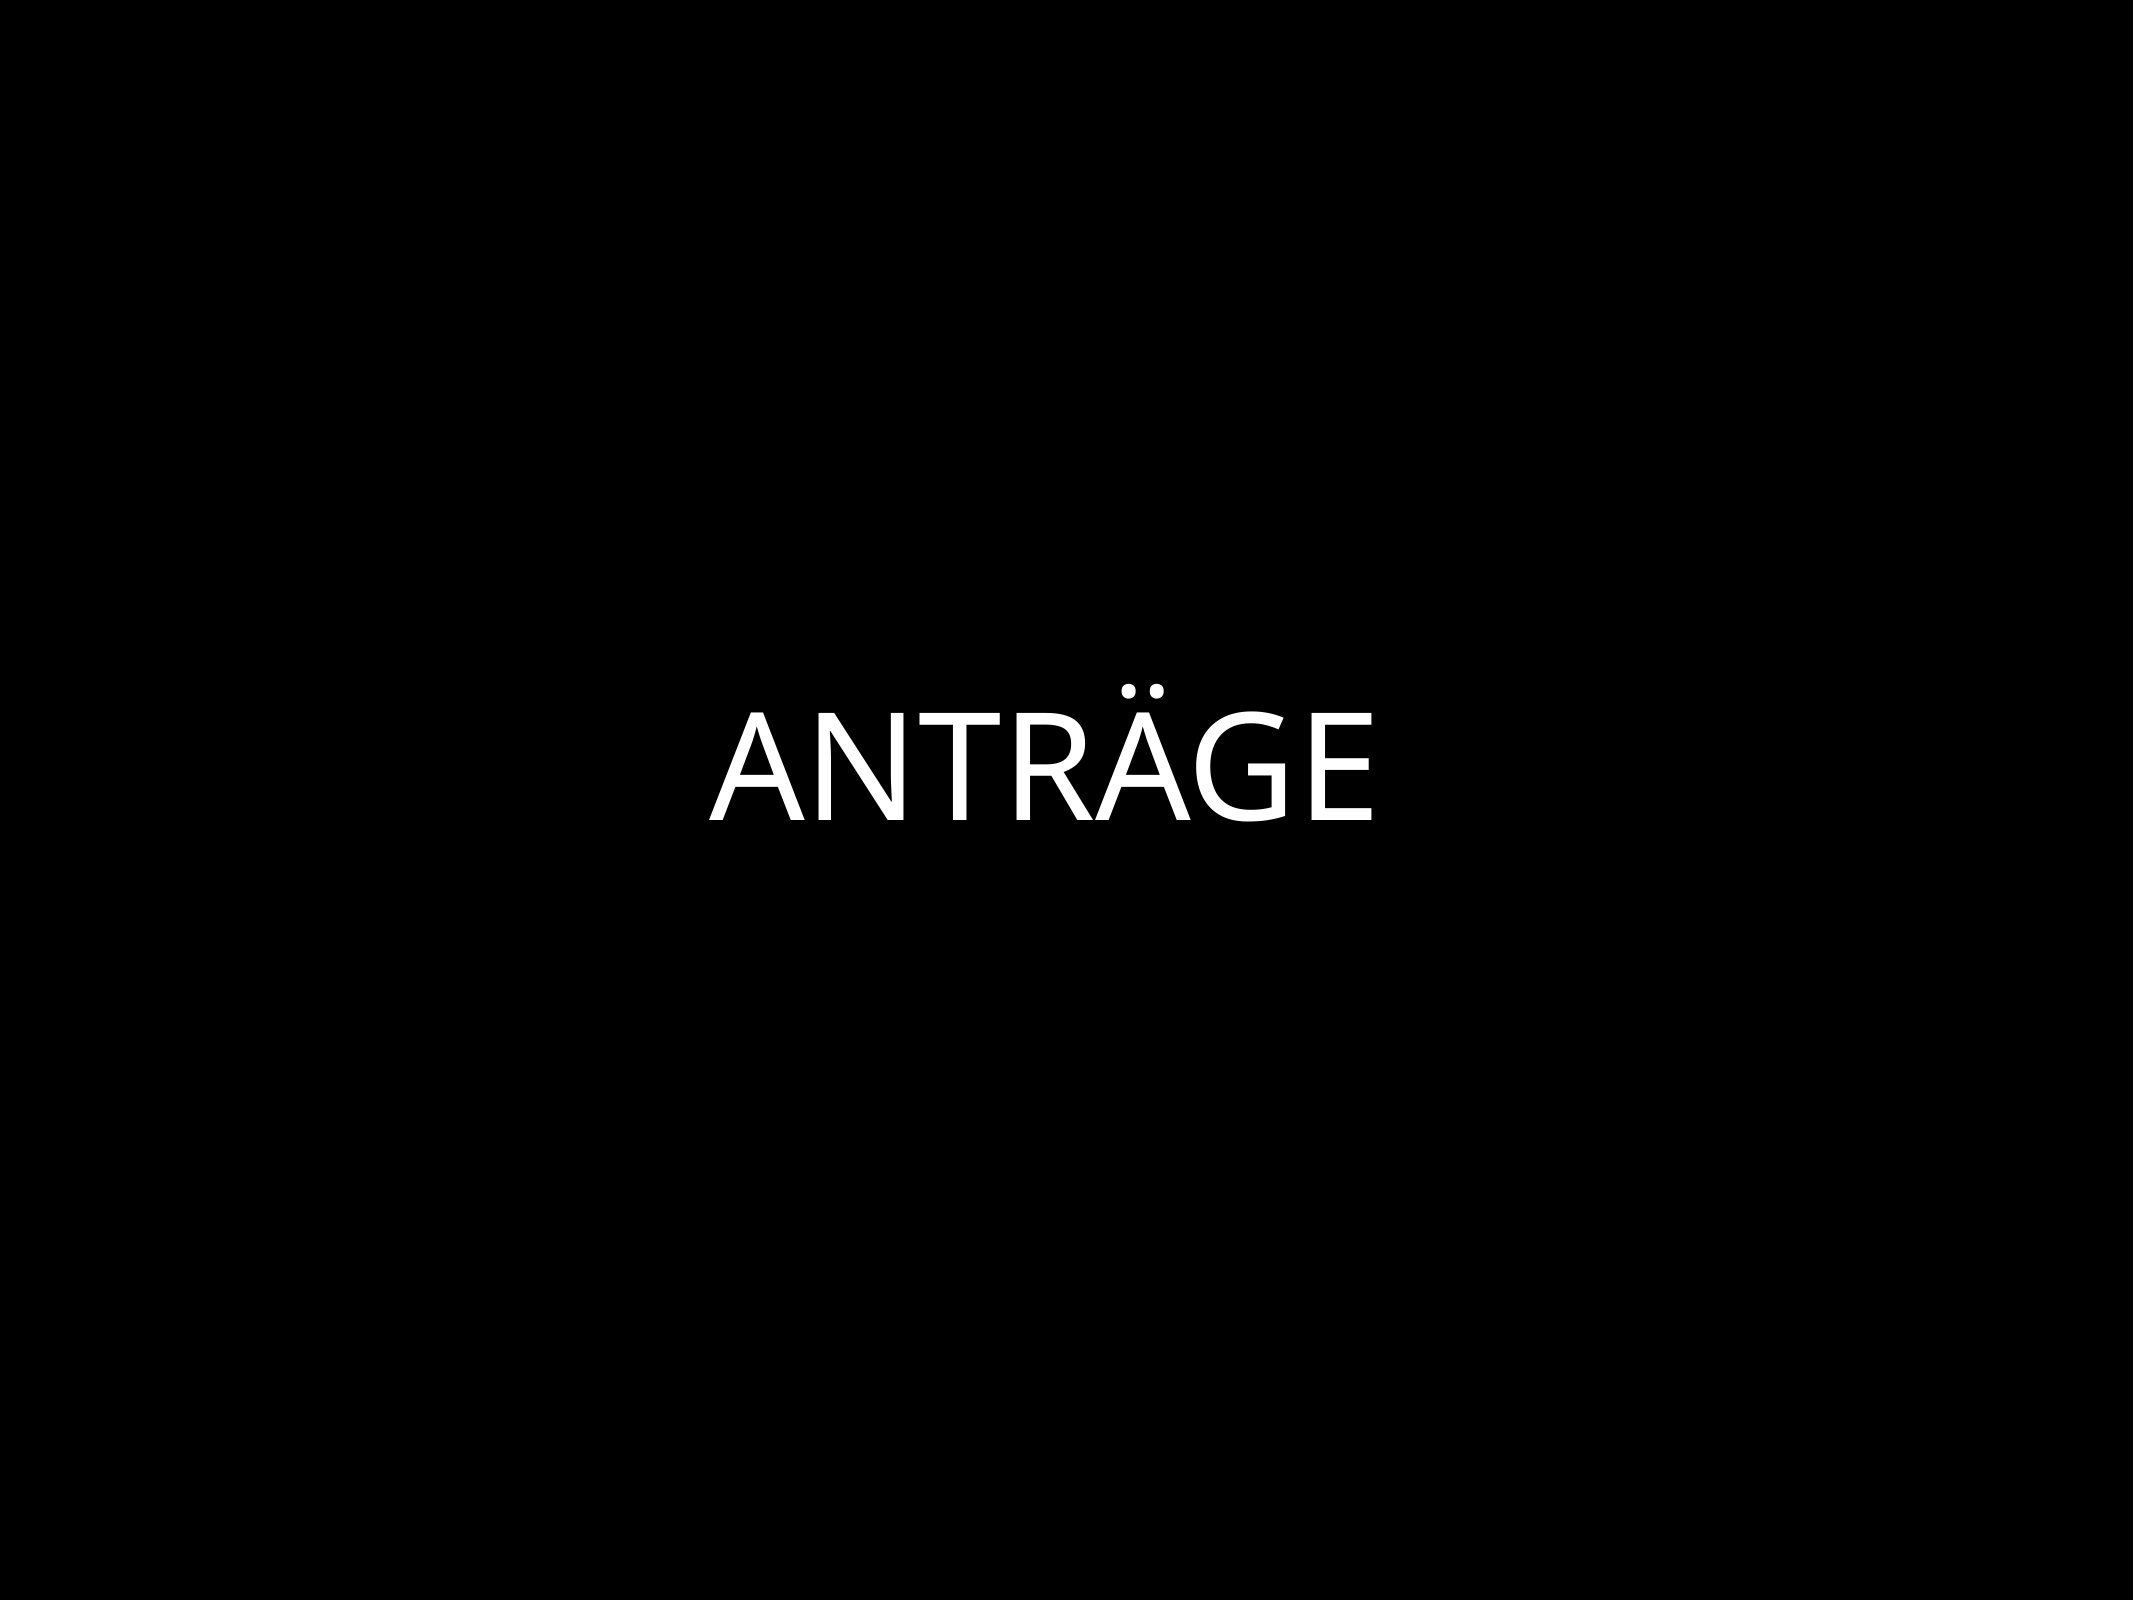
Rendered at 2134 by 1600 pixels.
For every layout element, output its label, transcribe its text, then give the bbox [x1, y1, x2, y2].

text_box ANTRÄGE [709, 670, 1382, 851]
